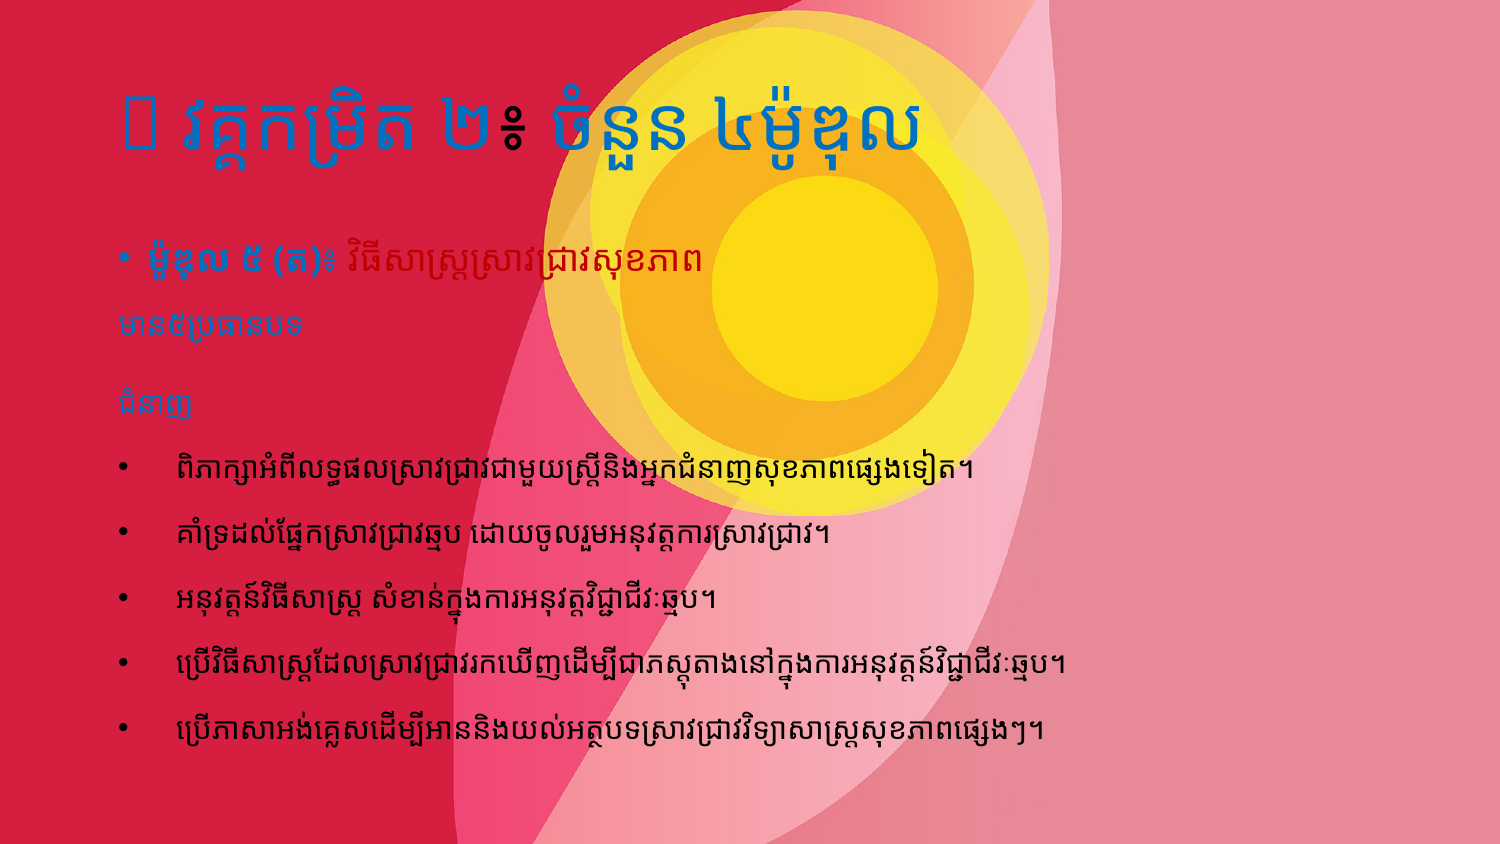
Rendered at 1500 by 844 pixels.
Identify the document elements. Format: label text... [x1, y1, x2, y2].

picture [0, 0, 1500, 844]
title  វគ្គកម្រិត ២៖ ចំនួន ៤​ម៉ូឌុល [103, 44, 1397, 208]
list ម៉ូឌុល ៥ (ត)៖ វិធីសាស្ត្រស្រាវជ្រាវសុខភាព មាន​៥​ប្រធានបទ ជំនាញ ពិភាក្សាអំពីលទ្ធផលស្រាវជ្រាវជាមួយស្ត្រីនិងអ្នកជំនាញសុខភាពផ្សេងទៀត។ គាំទ្រដល់ផ្នែកស្រាវជ្រាវឆ្មប ដោយចូលរួមអនុវត្តការស្រាវជ្រាវ។ អនុវត្តន៍វិធីសាស្រ្ត សំខាន់ក្នុងការអនុវត្តវិជ្ជាជីវៈឆ្មប។ ប្រើវិធីសាស្ត្រដែលស្រាវជ្រាវរកឃើញដើម្បីជាភស្តុតាងនៅក្នុងការអនុវត្តន៍វិជ្ជាជីវៈឆ្មប។ ប្រើភាសាអង់គ្លេសដើម្បីអាននិងយល់អត្ថបទស្រាវជ្រាវវិទ្យាសាស្ត្រសុខភាពផ្សេងៗ។ [103, 224, 1397, 760]
